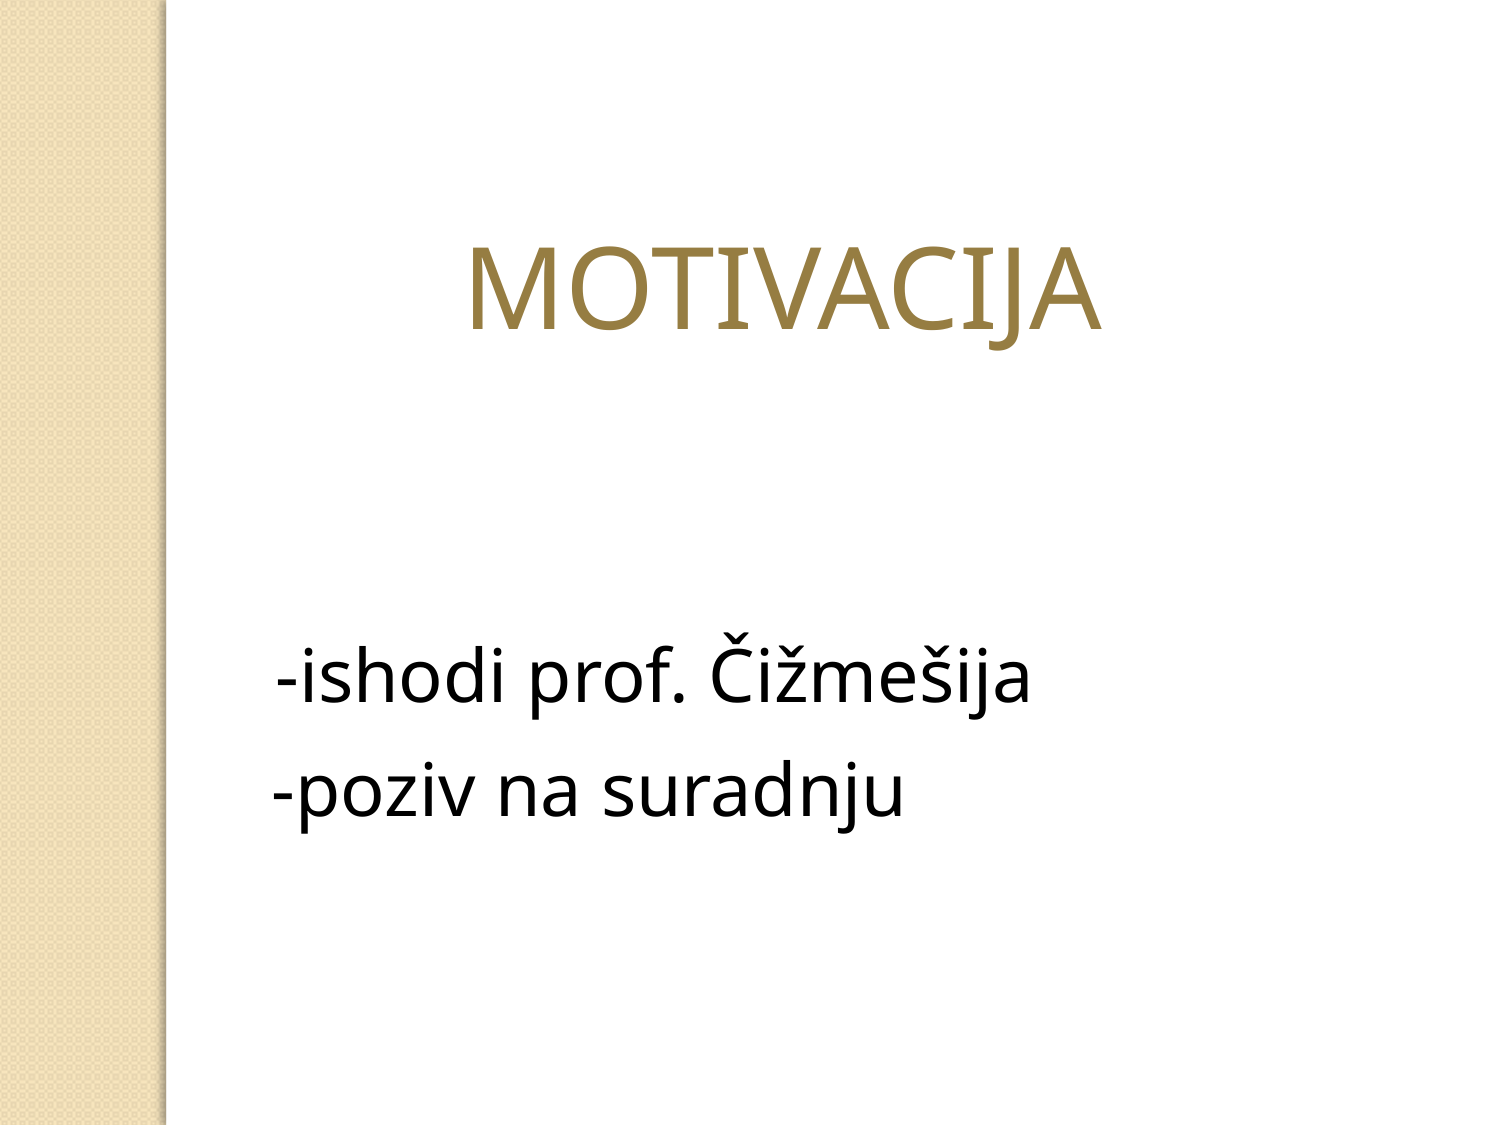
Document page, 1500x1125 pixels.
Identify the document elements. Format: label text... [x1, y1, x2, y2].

list MOTIVACIJA -ishodi prof. Čižmešija -poziv na suradnju [53, 208, 1500, 847]
